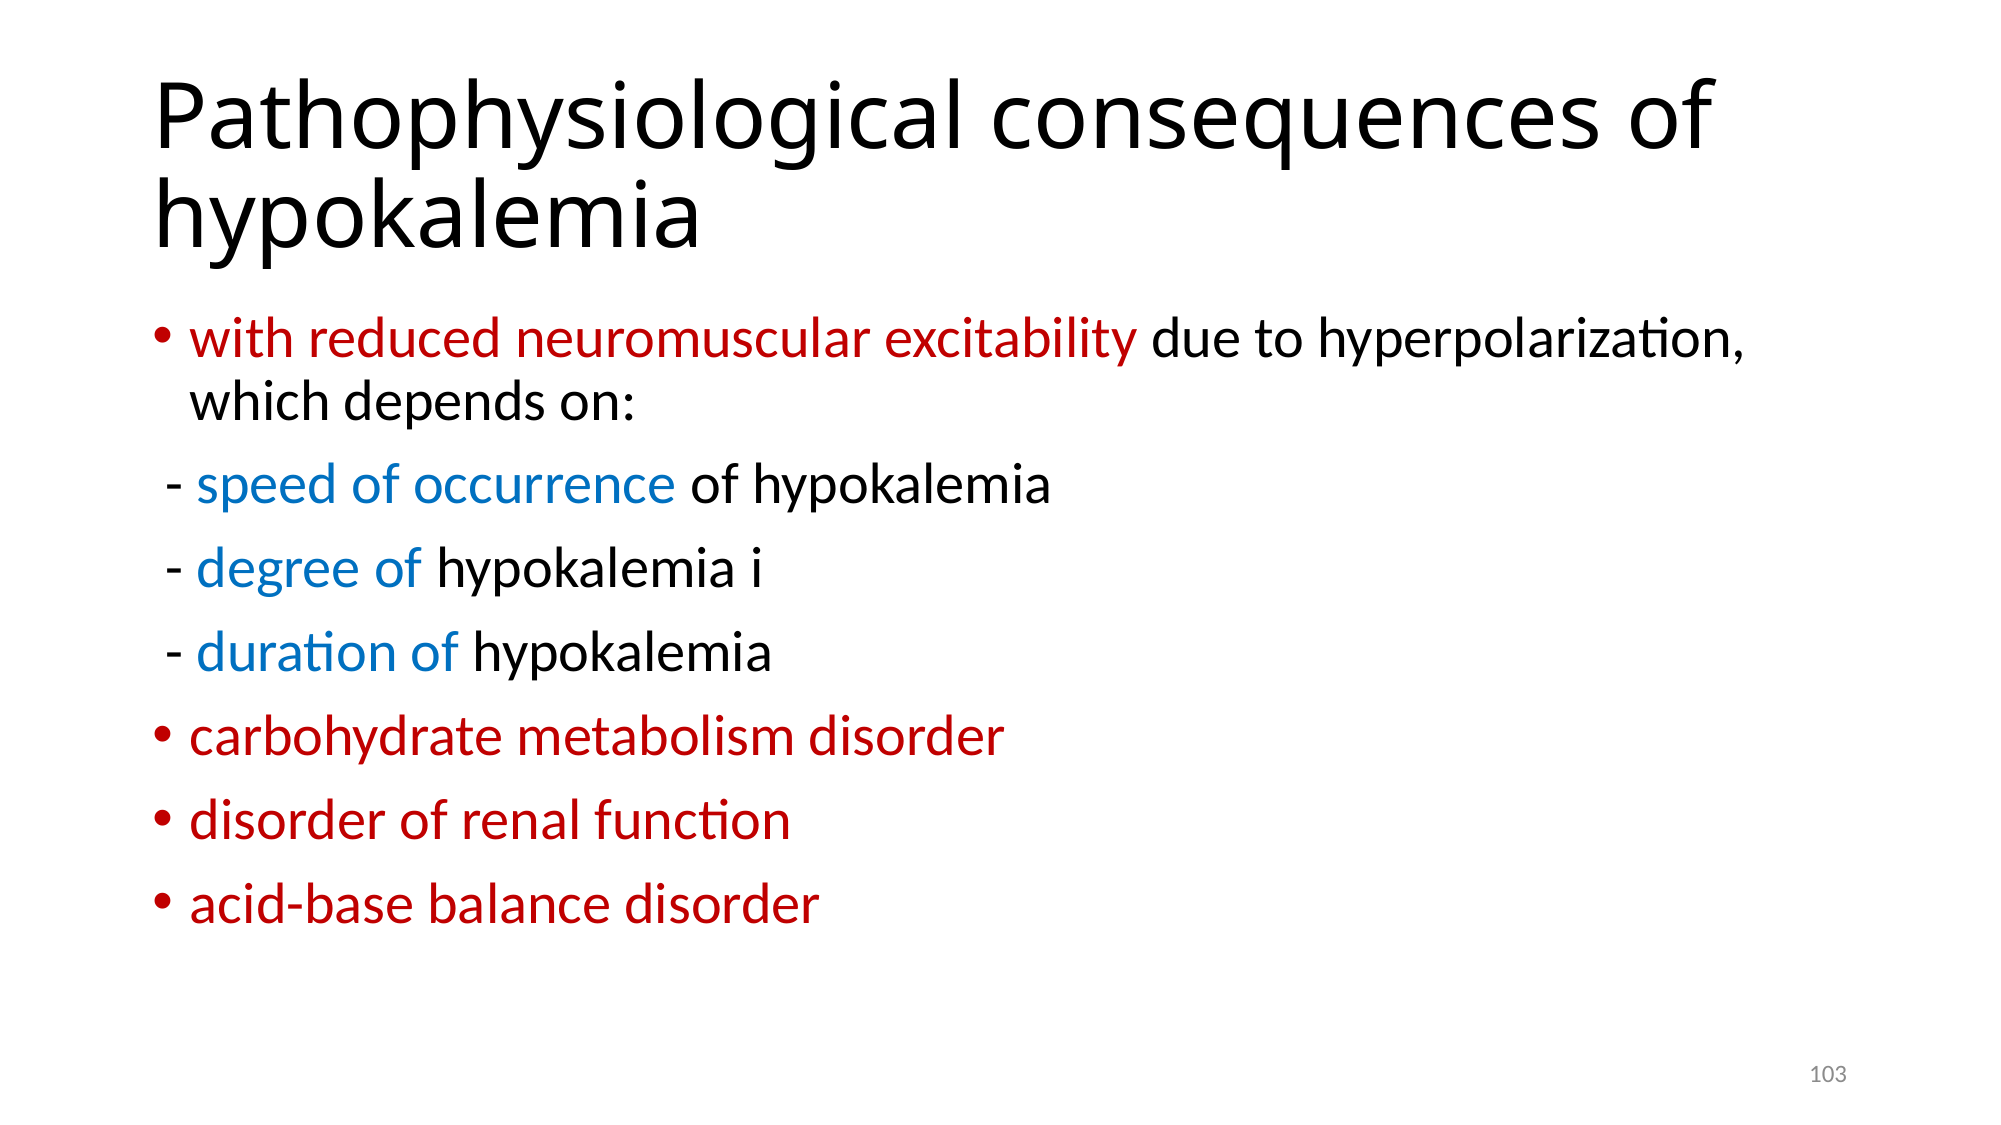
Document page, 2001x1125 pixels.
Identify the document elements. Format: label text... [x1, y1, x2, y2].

title Pathophysiological consequences of hypokalemia [137, 59, 1863, 278]
list with reduced neuromuscular excitability due to hyperpolarization, which depends on: - speed of occurrence of hypokalemia - degree of hypokalemia i - duration of hypokalemia carbohydrate metabolism disorder disorder of renal function acid-base balance disorder [137, 299, 1863, 1014]
slide_number 103 [1412, 1042, 1863, 1103]
